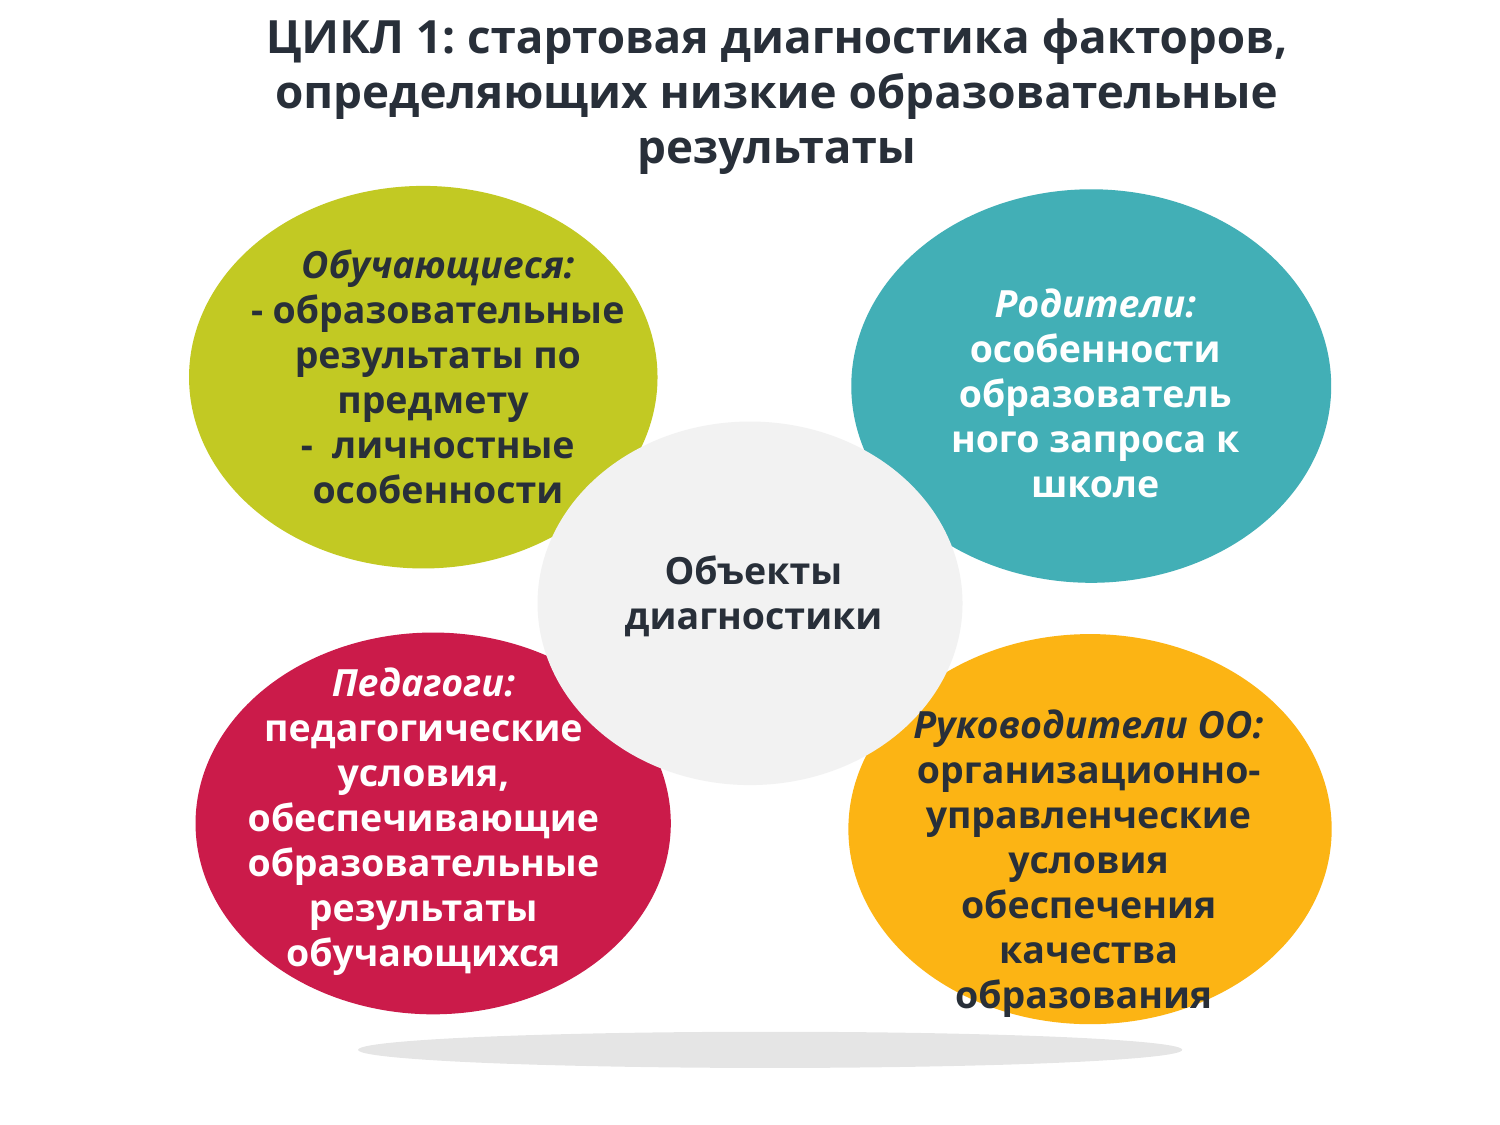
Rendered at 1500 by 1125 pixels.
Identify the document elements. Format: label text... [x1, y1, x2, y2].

text_box [356, 1030, 1184, 1069]
text_box [642, 762, 672, 917]
text_box Обучающиеся: - образовательные результаты по предмету - личностные особенности [212, 233, 663, 519]
text_box [850, 188, 1333, 584]
text_box [937, 633, 1265, 693]
text_box Руководители ОО: организационно-управленческие условия обеспечения качества образования [868, 693, 1309, 1024]
text_box Педагоги: педагогические условия, обеспечивающие образовательные результаты обучающихся [205, 651, 642, 982]
text_box [1309, 744, 1333, 914]
text_box [188, 292, 212, 462]
text_box [550, 420, 950, 539]
text_box [847, 757, 868, 909]
text_box [542, 645, 958, 787]
text_box [194, 767, 205, 880]
text_box [267, 184, 579, 233]
text_box Родители: особенности образовательного запроса к школе [931, 272, 1259, 513]
text_box [328, 631, 538, 651]
text_box Объекты диагностики [539, 539, 968, 645]
text_box ЦИКЛ 1: стартовая диагностика факторов, определяющих низкие образовательные результаты [127, 0, 1427, 180]
text_box [264, 519, 559, 570]
text_box [298, 982, 568, 1016]
